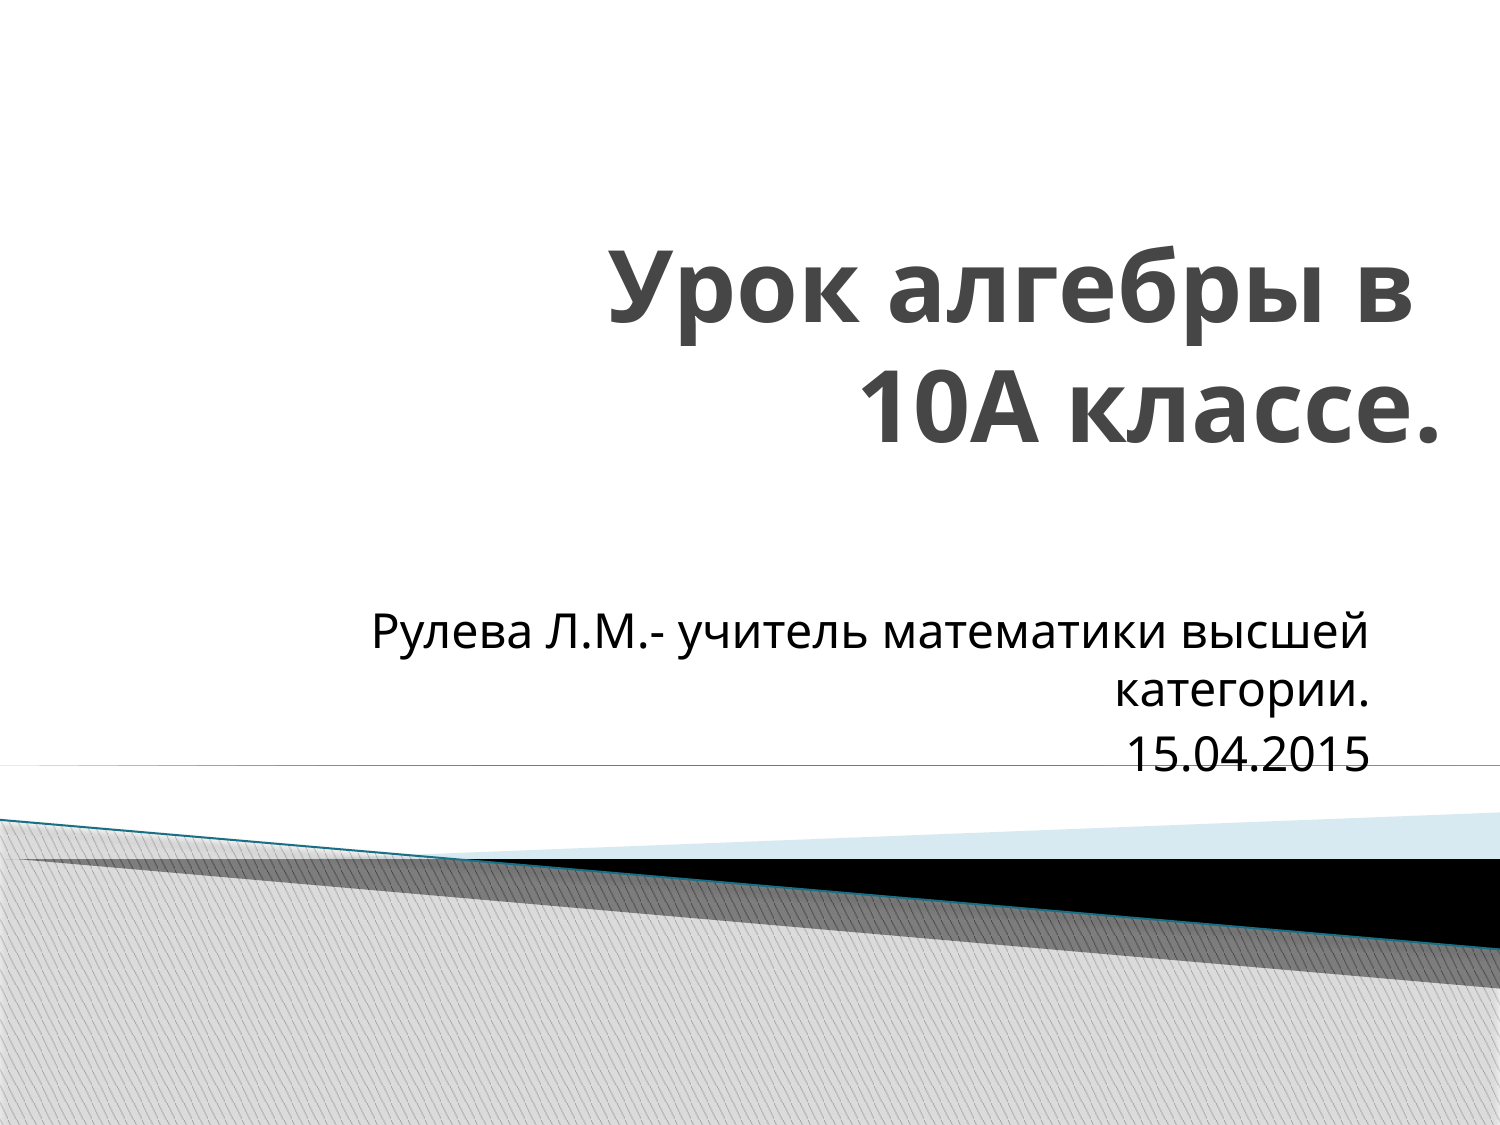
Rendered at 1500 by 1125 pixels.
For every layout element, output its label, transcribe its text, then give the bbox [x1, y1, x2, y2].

subtitle Рулева Л.М.- учитель математики высшей категории. 15.04.2015 [112, 592, 1388, 790]
title Урок алгебры в 10А классе. [70, 199, 1458, 470]
picture [5, 859, 1500, 989]
